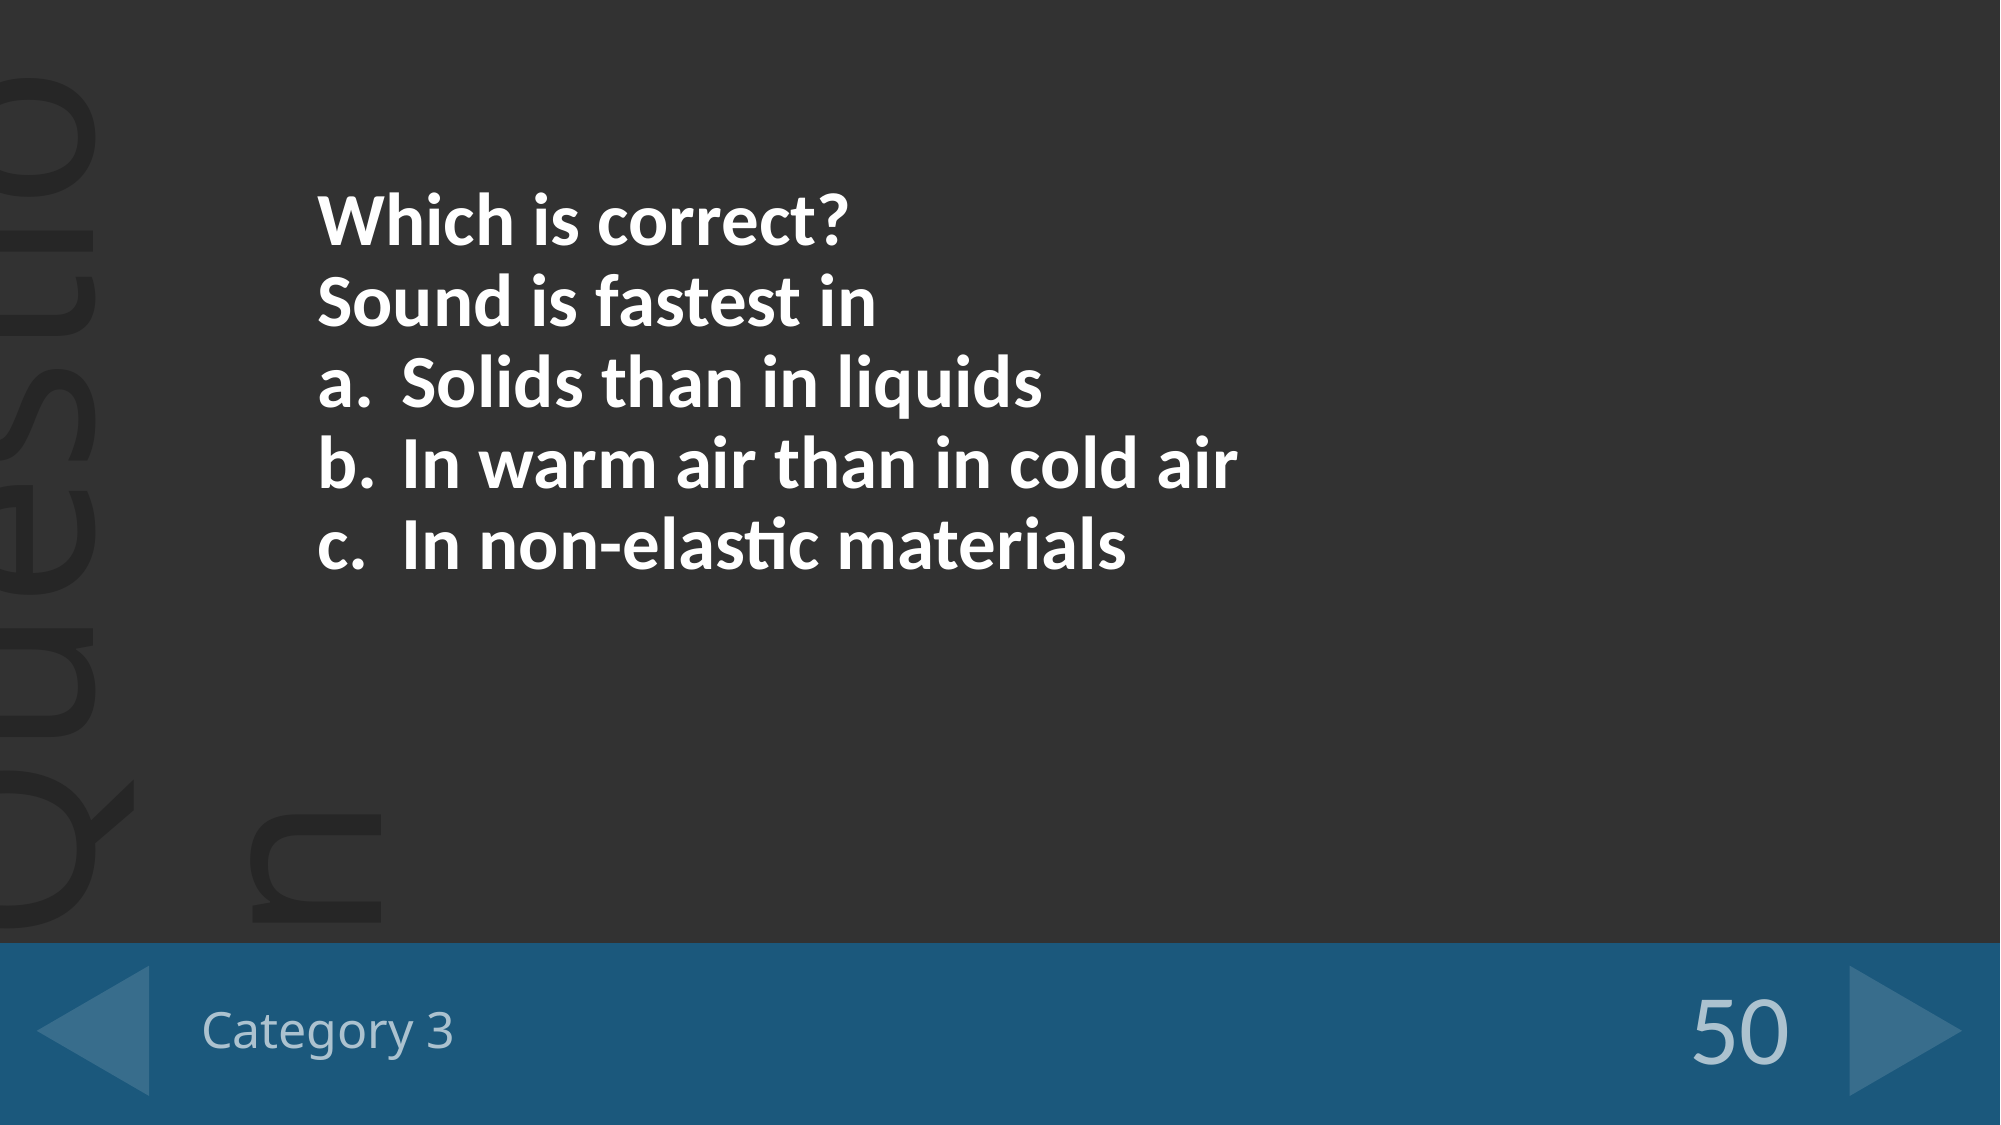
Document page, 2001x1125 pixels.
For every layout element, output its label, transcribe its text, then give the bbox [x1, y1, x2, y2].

title Category 3 [185, 967, 1494, 1097]
list 50 [1494, 967, 1806, 1097]
list Which is correct? Sound is fastest in Solids than in liquids In warm air than in cold air In non-elastic materials [302, 130, 1760, 636]
